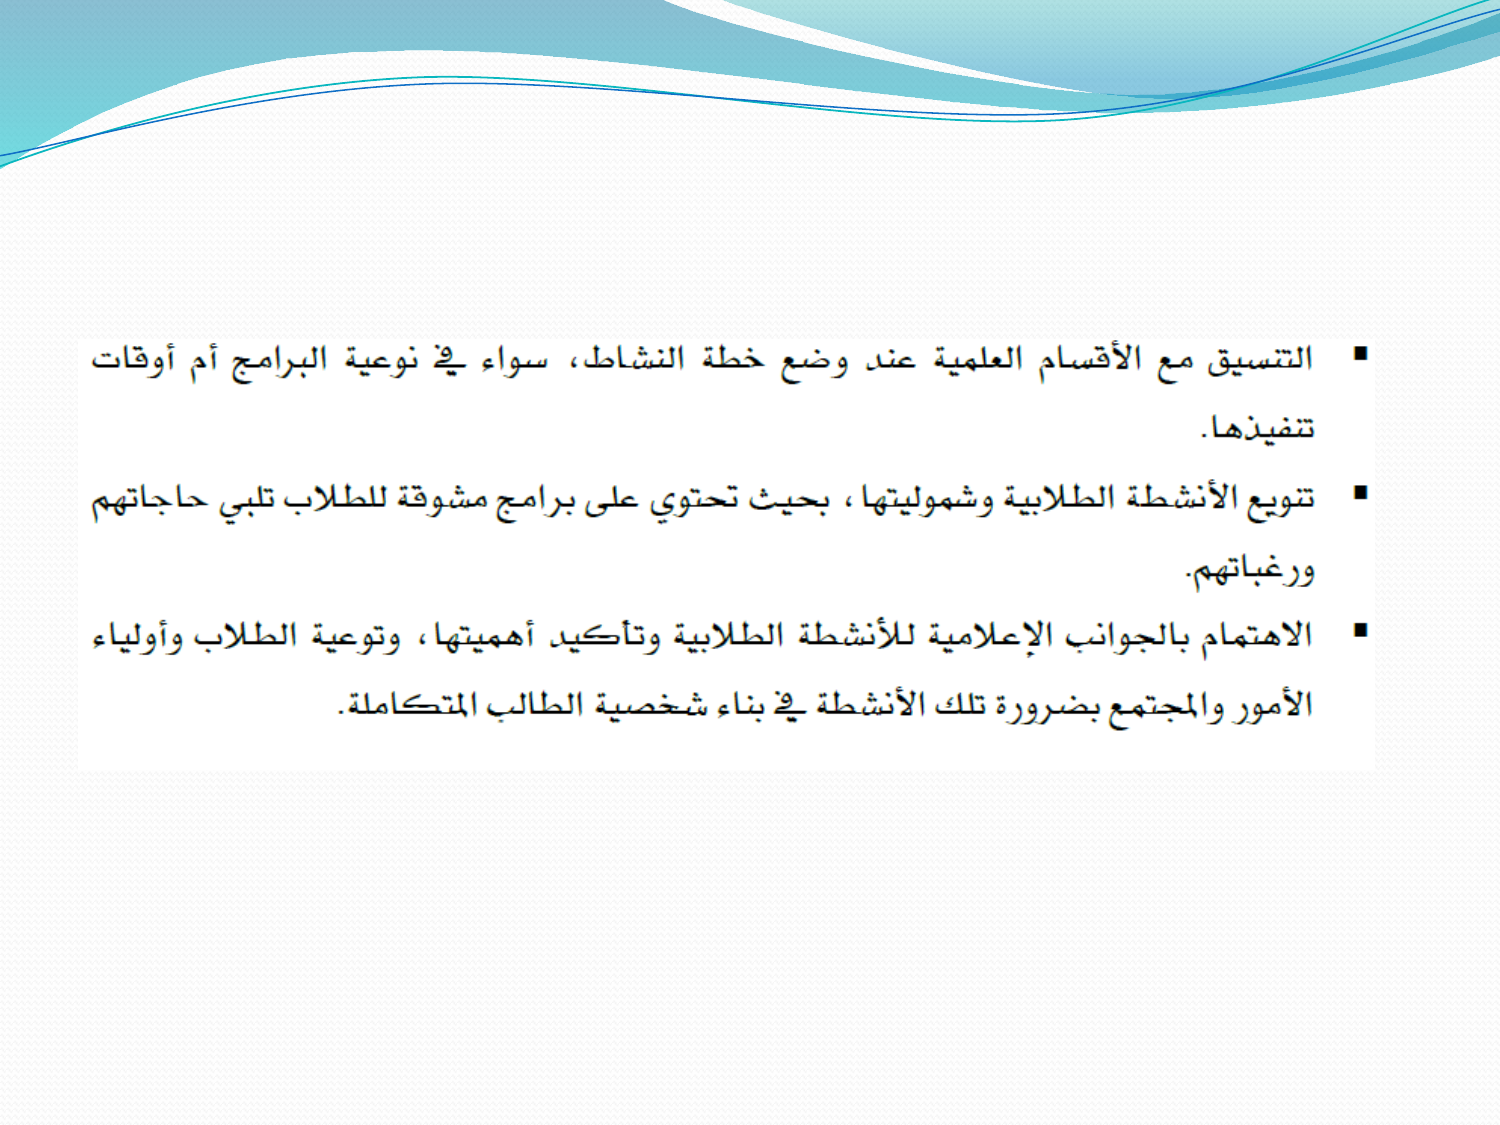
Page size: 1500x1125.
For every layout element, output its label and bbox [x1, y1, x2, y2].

picture [78, 339, 1376, 771]
